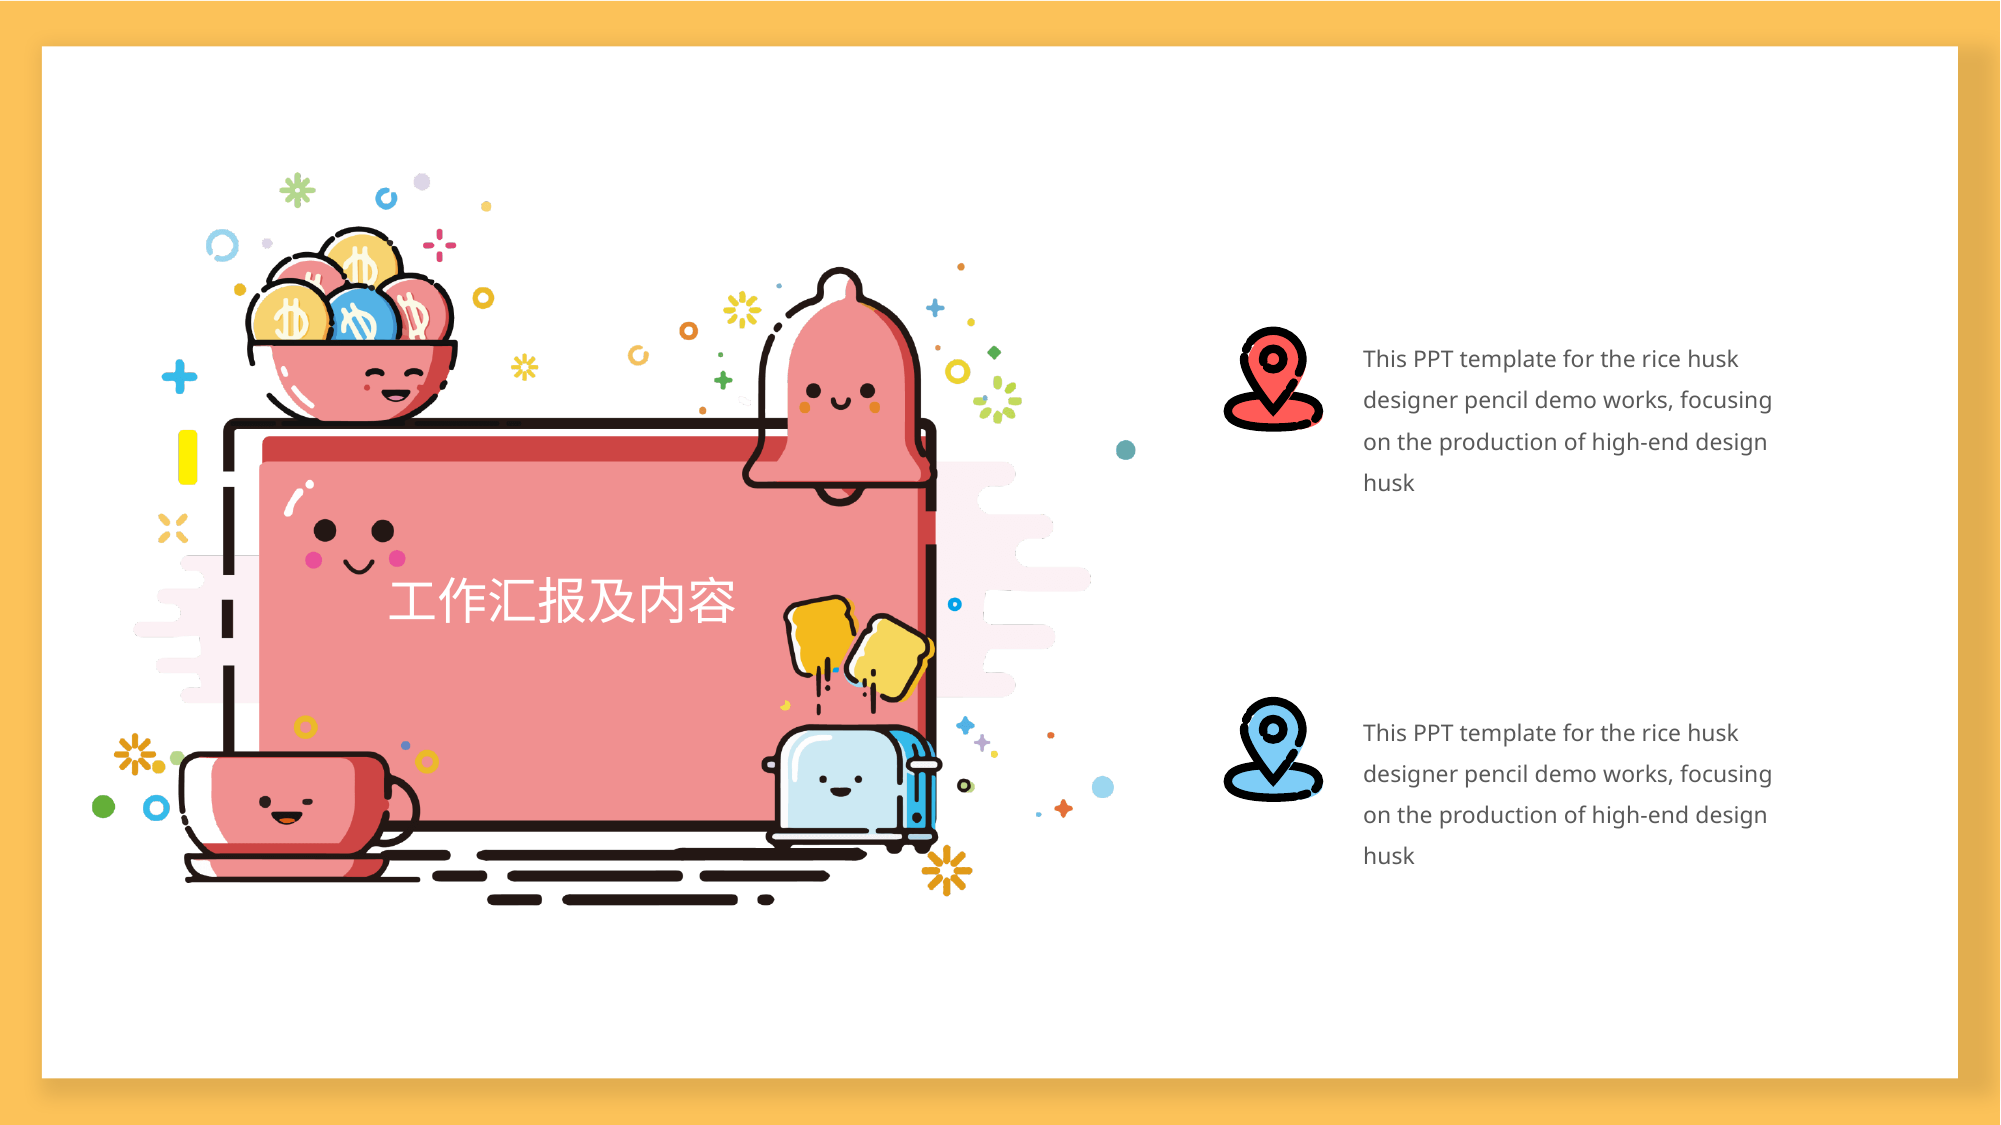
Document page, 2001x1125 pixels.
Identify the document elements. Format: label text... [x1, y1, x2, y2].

text_box This PPT template for the rice husk designer pencil demo works, focusing on the production of high-end design husk [1348, 697, 1819, 877]
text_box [1227, 330, 1323, 431]
text_box This PPT template for the rice husk designer pencil demo works, focusing on the production of high-end design husk [1348, 323, 1819, 503]
picture [77, 0, 1179, 1080]
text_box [1227, 701, 1323, 802]
